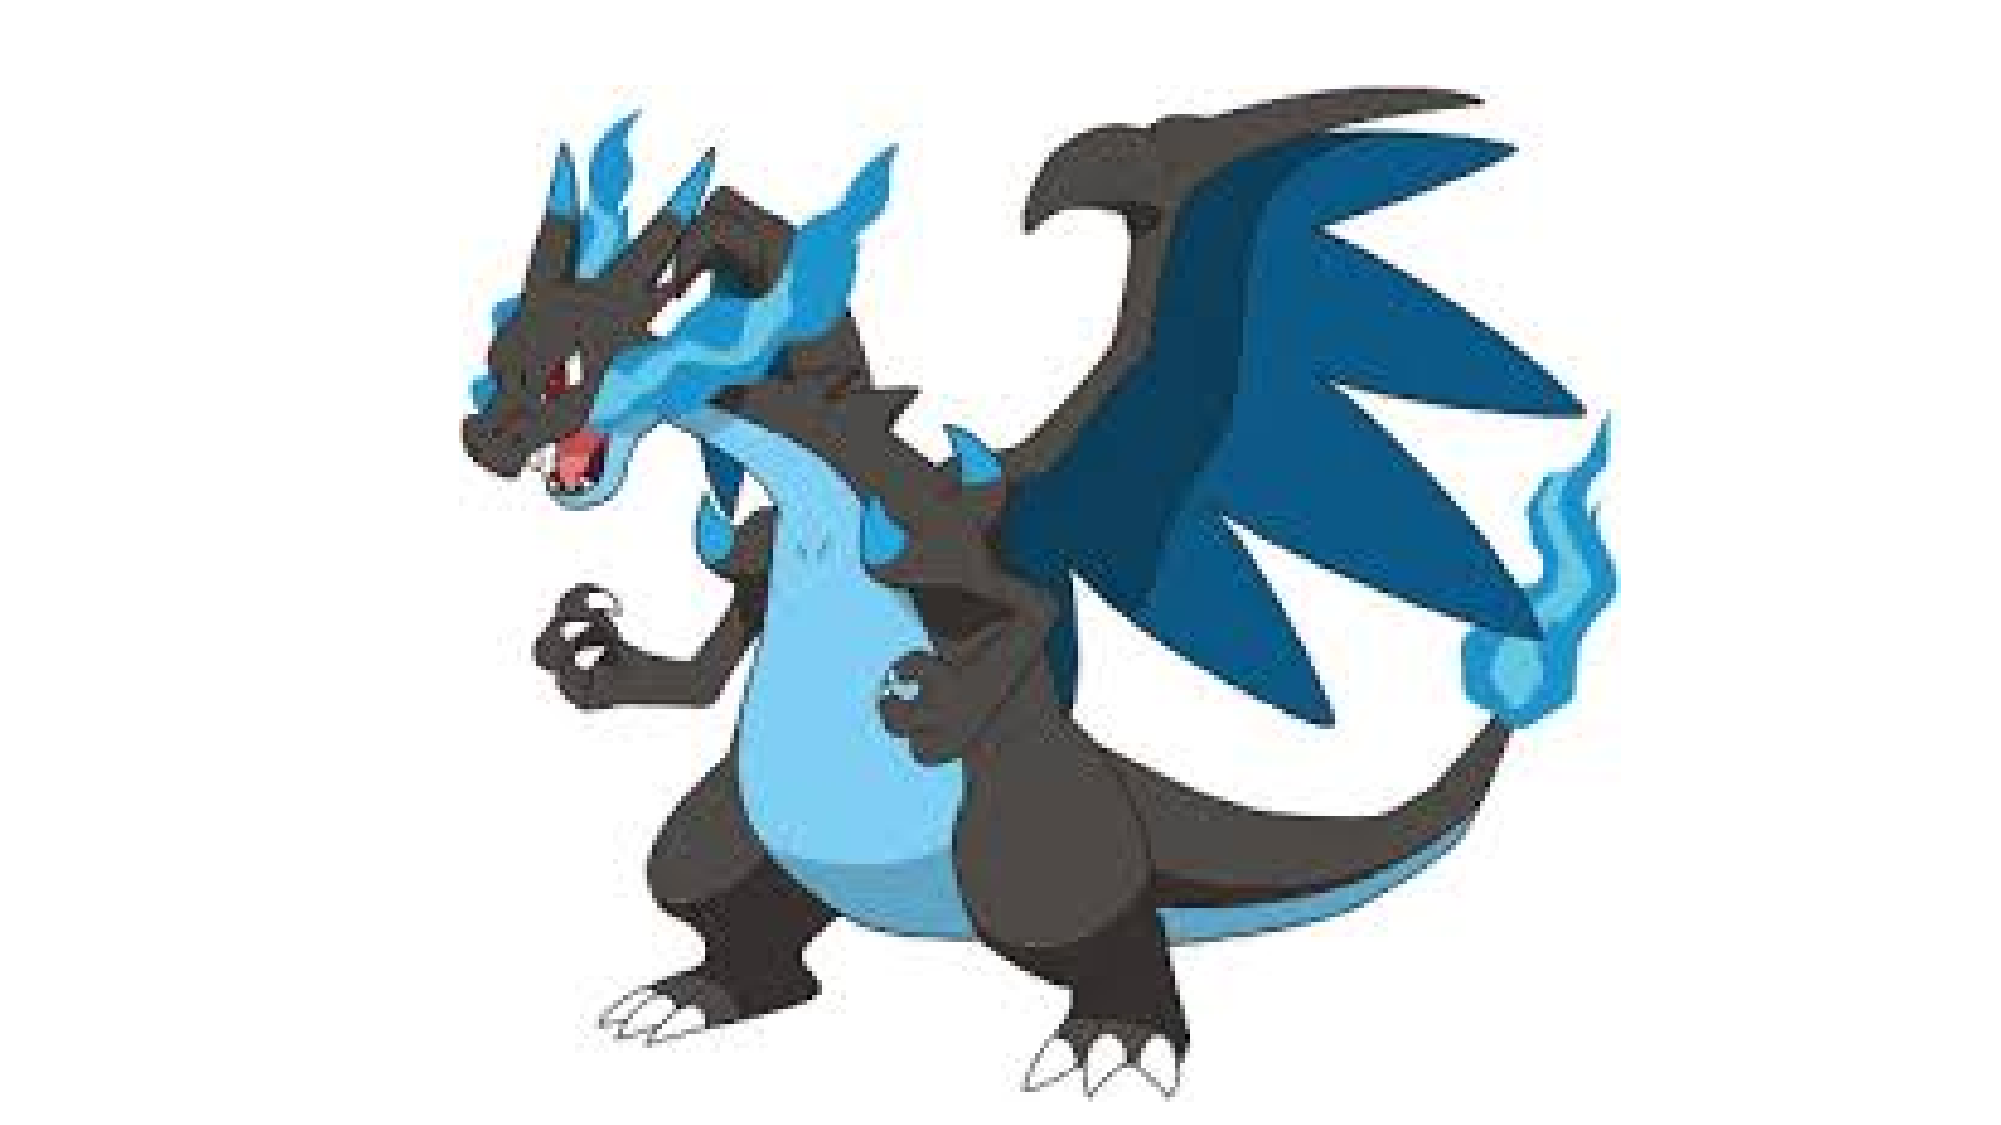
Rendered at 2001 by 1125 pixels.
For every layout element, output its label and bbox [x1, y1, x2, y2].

list [459, 85, 1621, 1102]
